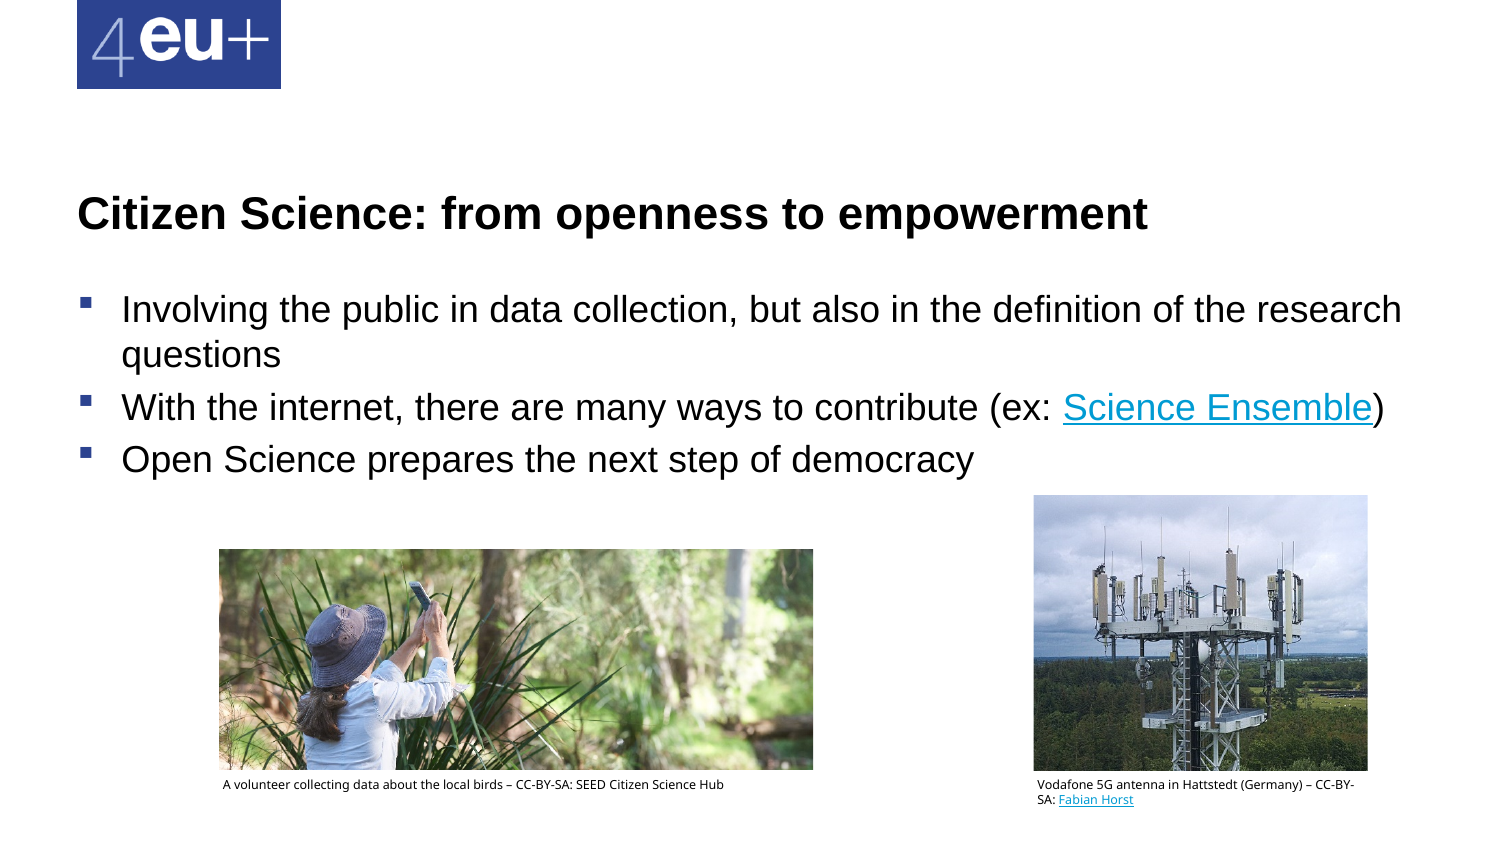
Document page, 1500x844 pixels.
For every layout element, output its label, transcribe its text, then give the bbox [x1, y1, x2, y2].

list Involving the public in data collection, but also in the definition of the research questions With the internet, there are many ways to contribute (ex: Science Ensemble) Open Science prepares the next step of democracy [62, 277, 1439, 753]
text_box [1022, 494, 1379, 816]
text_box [207, 549, 814, 800]
picture [77, 0, 281, 89]
title Citizen Science: from openness to empowerment [62, 176, 1439, 277]
